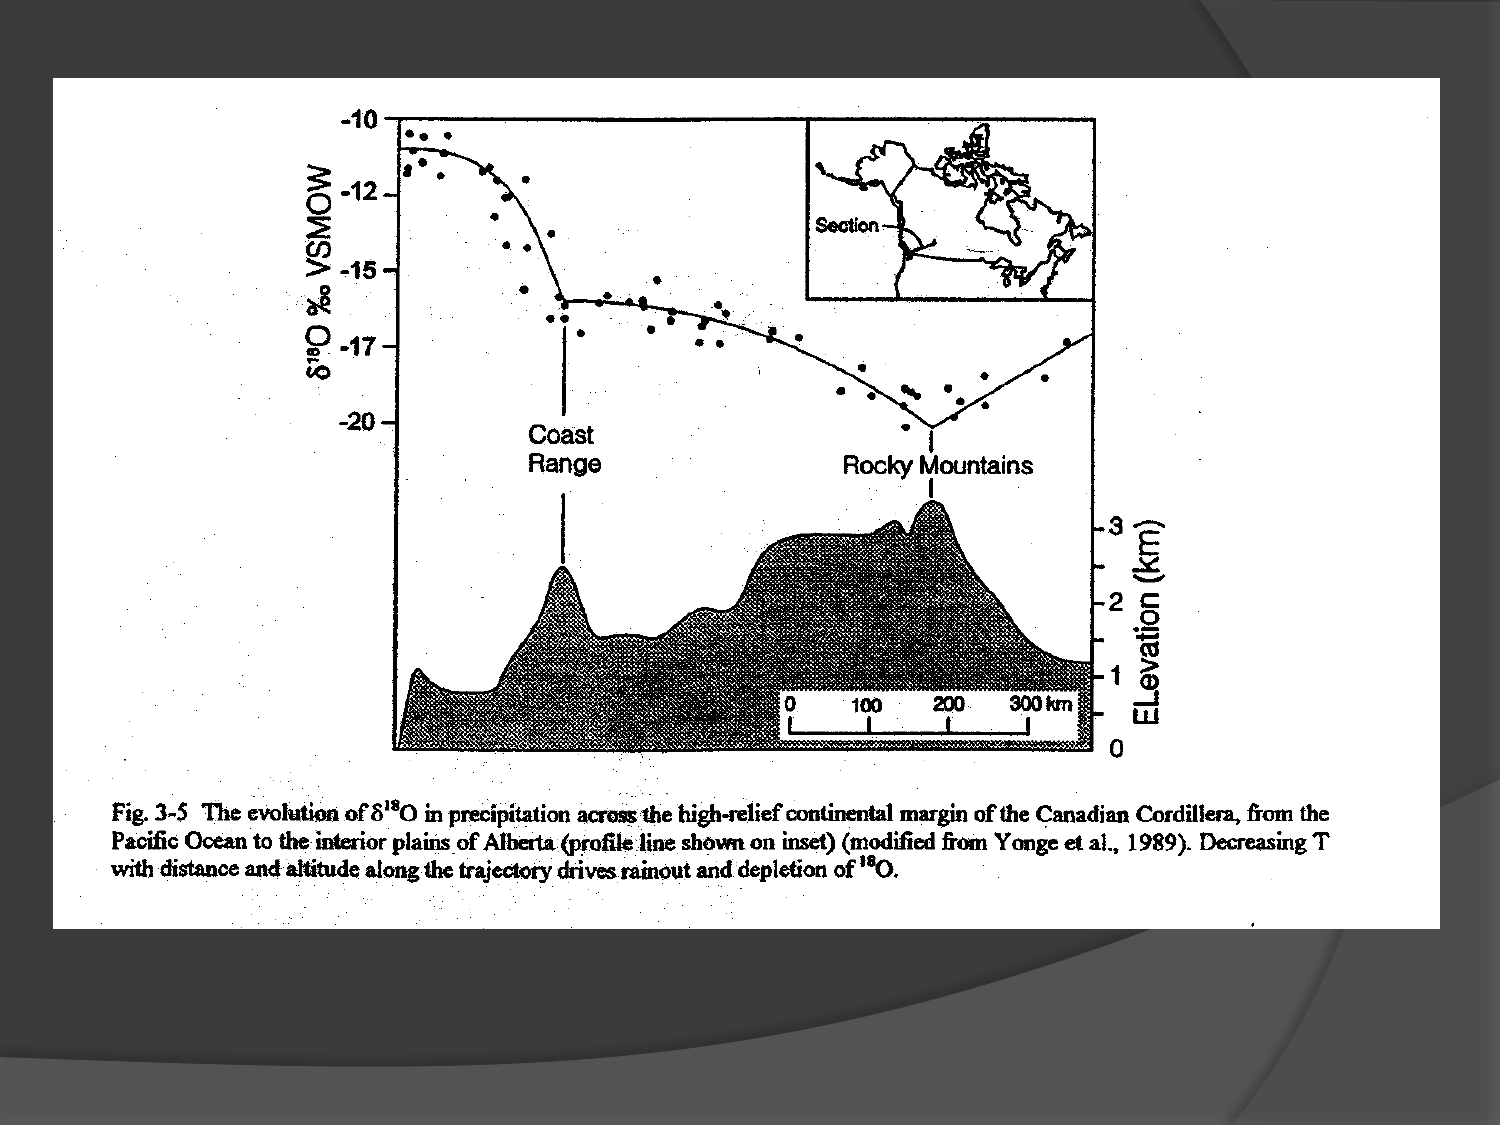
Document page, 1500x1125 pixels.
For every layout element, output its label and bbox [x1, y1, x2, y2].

picture [52, 77, 1440, 929]
